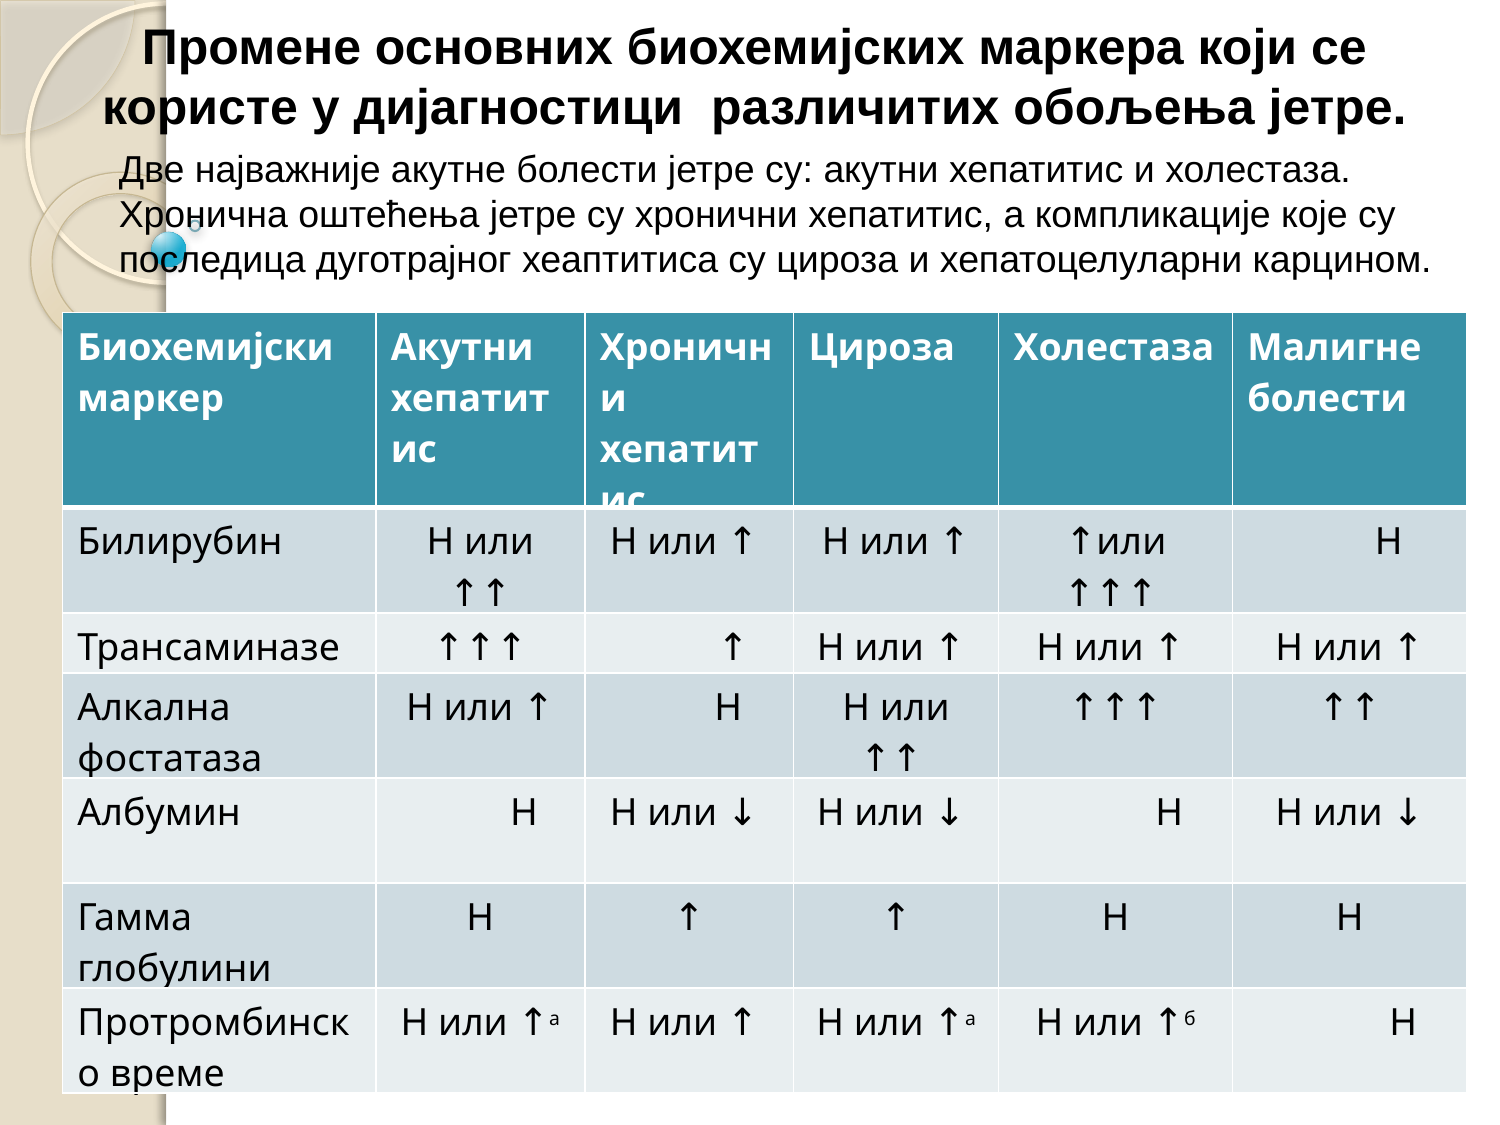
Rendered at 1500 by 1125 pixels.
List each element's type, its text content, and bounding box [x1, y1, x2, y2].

table_cell Н или ↑ [586, 510, 793, 612]
table_cell Н [377, 779, 584, 882]
table_cell Н [1233, 510, 1466, 612]
table_cell Алкална фостатаза [63, 674, 375, 777]
table_cell ↑↑↑ [377, 614, 584, 672]
table_cell Н или ↑↑ [794, 674, 998, 777]
text_box Промене основних биохемијских маркера који се користе у дијагностици различитих обољења јетре. [62, 7, 1447, 142]
table_header Холестаза [999, 313, 1232, 505]
table_cell Н или ↑ [586, 989, 793, 1092]
table_cell ↑ [586, 884, 793, 987]
table_cell Н или ↓ [794, 779, 998, 882]
table_cell Н [999, 884, 1232, 987]
table_cell Н или ↑ [794, 510, 998, 612]
table_cell ↑или ↑↑↑ [999, 510, 1232, 612]
table_cell Н или ↑↑ [377, 510, 584, 612]
table_cell ↑ [794, 884, 998, 987]
table_cell Н [586, 674, 793, 777]
table_cell Н или ↑а [377, 989, 584, 1092]
table_cell Н или ↑ [1233, 614, 1466, 672]
table_header Малигне болести [1233, 313, 1466, 505]
table_cell Трансаминазе [63, 614, 375, 672]
table_cell Албумин [63, 779, 375, 882]
table_cell ↑↑↑ [999, 674, 1232, 777]
table_cell Н или ↑ [377, 674, 584, 777]
table_cell Н или ↑ [999, 614, 1232, 672]
table_cell Н [999, 779, 1232, 882]
table_header Акутни хепатитис [377, 313, 584, 505]
table_cell Н или ↑а [794, 989, 998, 1092]
table_cell Н или ↑б [999, 989, 1232, 1092]
table_cell ↑ [586, 614, 793, 672]
table_cell Н или ↑ [794, 614, 998, 672]
table_header Хронични хепатитис [586, 313, 793, 505]
table_cell Н или ↓ [586, 779, 793, 882]
table_cell Н [1233, 989, 1466, 1092]
table_cell ↑↑ [1233, 674, 1466, 777]
table_header Цироза [794, 313, 998, 505]
table_cell Н или ↓ [1233, 779, 1466, 882]
table_cell Н [377, 884, 584, 987]
table_cell Билирубин [63, 510, 375, 612]
text_box Две најважније акутне болести јетре су: акутни хепатитис и холестаза. Хронична оштећења јетре су хронични хепатитис, а компликације које су последица дуготрајног хеаптитиса су цироза и хепатоцелуларни карцином. [104, 137, 1463, 312]
table_header Биохемијски маркер [63, 313, 375, 505]
table_cell Протромбинско време [63, 989, 375, 1092]
table_cell Гамма глобулини [63, 884, 375, 987]
table_cell Н [1233, 884, 1466, 987]
